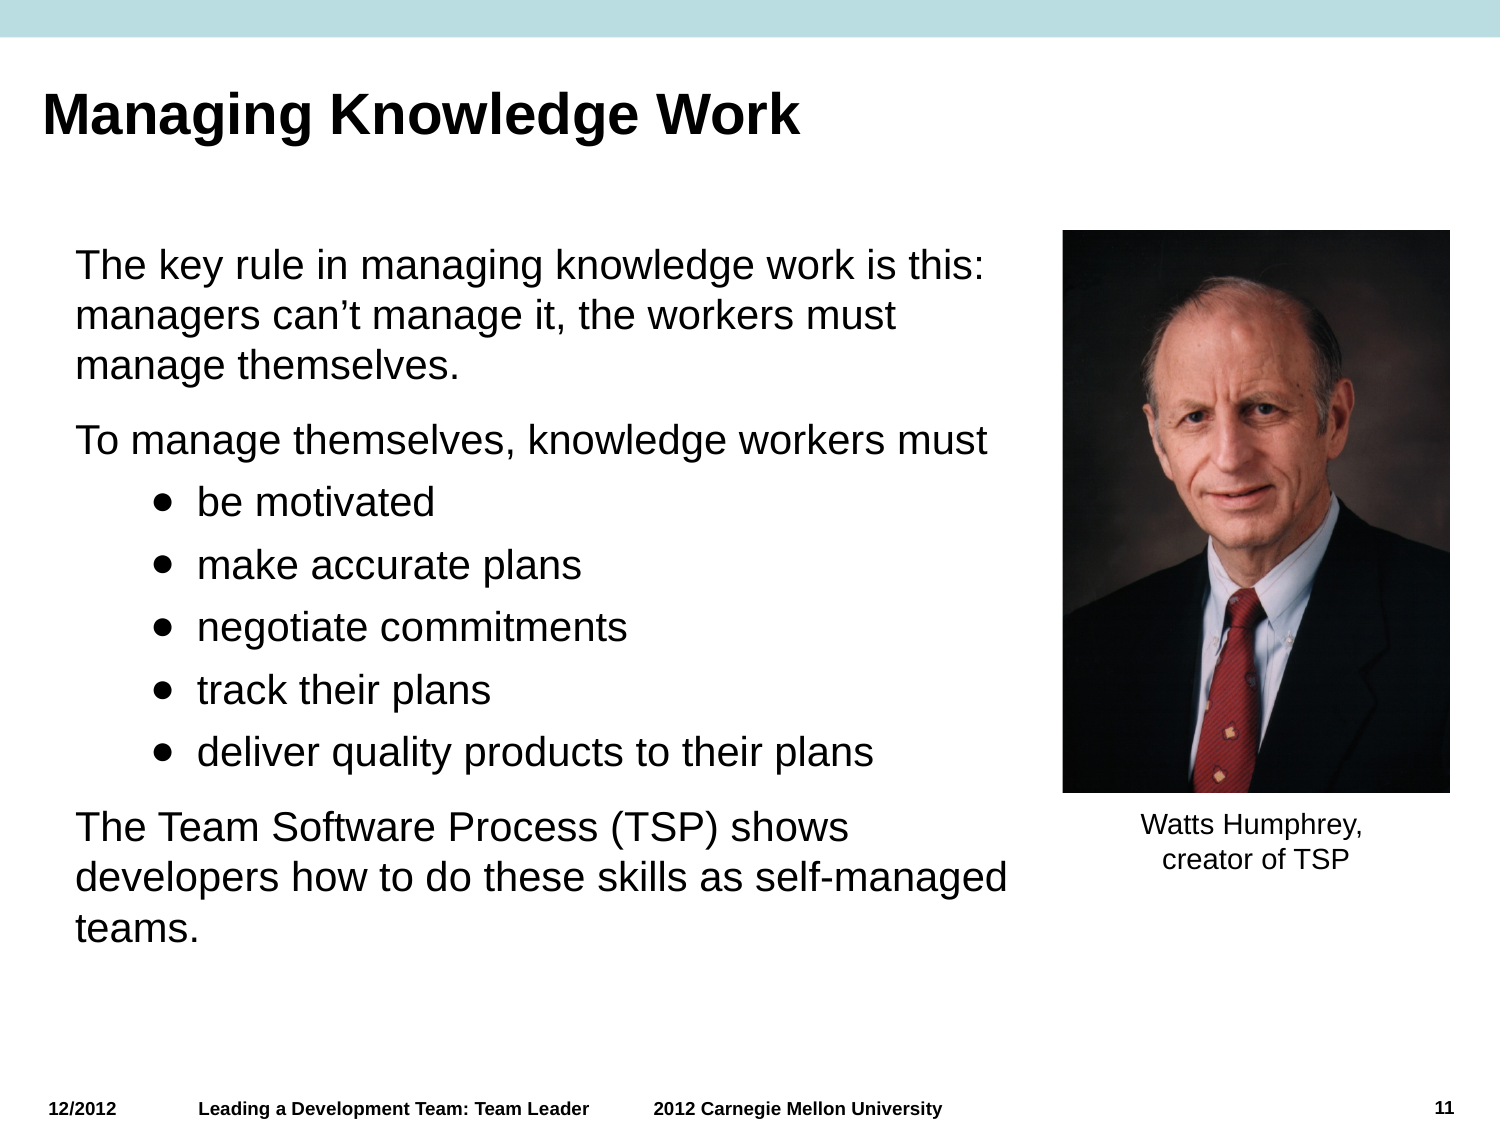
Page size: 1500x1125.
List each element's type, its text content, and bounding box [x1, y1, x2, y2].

text_box Watts Humphrey, creator of TSP [1062, 805, 1450, 876]
title Managing Knowledge Work [42, 89, 1438, 146]
picture [1062, 229, 1451, 793]
list The key rule in managing knowledge work is this: managers can’t manage it, the workers must manage themselves. To manage themselves, knowledge workers must be motivated make accurate plans negotiate commitments track their plans deliver quality products to their plans The Team Software Process (TSP) shows developers how to do these skills as self-managed teams. [75, 237, 1038, 1063]
